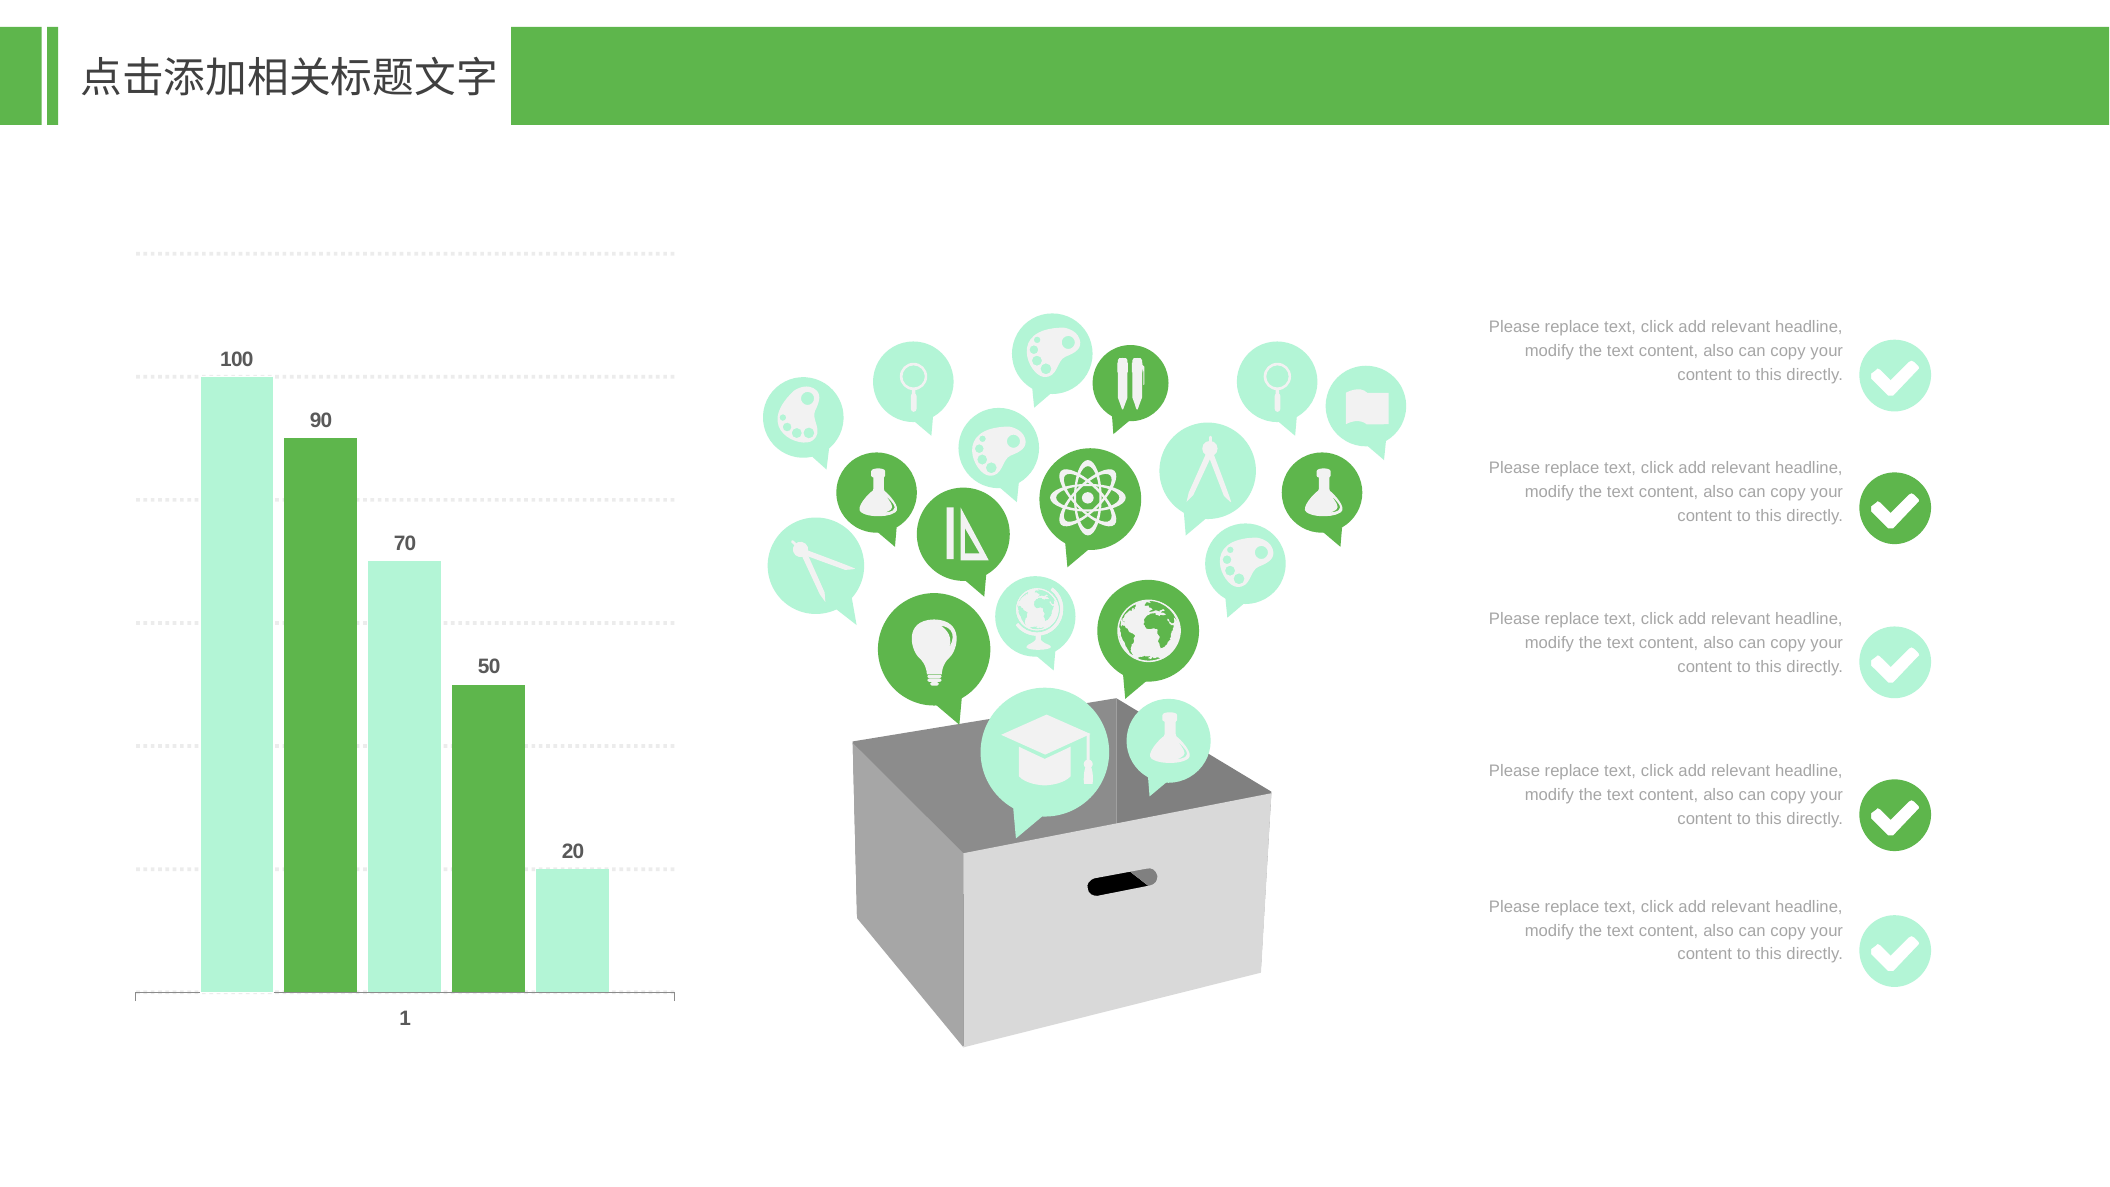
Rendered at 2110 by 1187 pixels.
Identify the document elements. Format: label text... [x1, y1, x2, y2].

text_box Please replace text, click add relevant headline, modify the text content, also can copy your content to this directly. [1465, 756, 1844, 828]
text_box [1859, 339, 1932, 412]
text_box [762, 313, 1407, 839]
text_box Please replace text, click add relevant headline, modify the text content, also can copy your content to this directly. [1465, 891, 1844, 964]
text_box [852, 742, 1272, 1048]
text_box Please replace text, click add relevant headline, modify the text content, also can copy your content to this directly. [1465, 452, 1844, 525]
text_box [1859, 626, 1932, 699]
text_box [1859, 915, 1932, 987]
text_box [1859, 472, 1932, 545]
chart [123, 237, 686, 1047]
text_box Please replace text, click add relevant headline, modify the text content, also can copy your content to this directly. [1465, 311, 1844, 384]
text_box Please replace text, click add relevant headline, modify the text content, also can copy your content to this directly. [1465, 603, 1844, 676]
text_box 点击添加相关标题文字 [65, 43, 513, 108]
text_box [1859, 779, 1932, 852]
